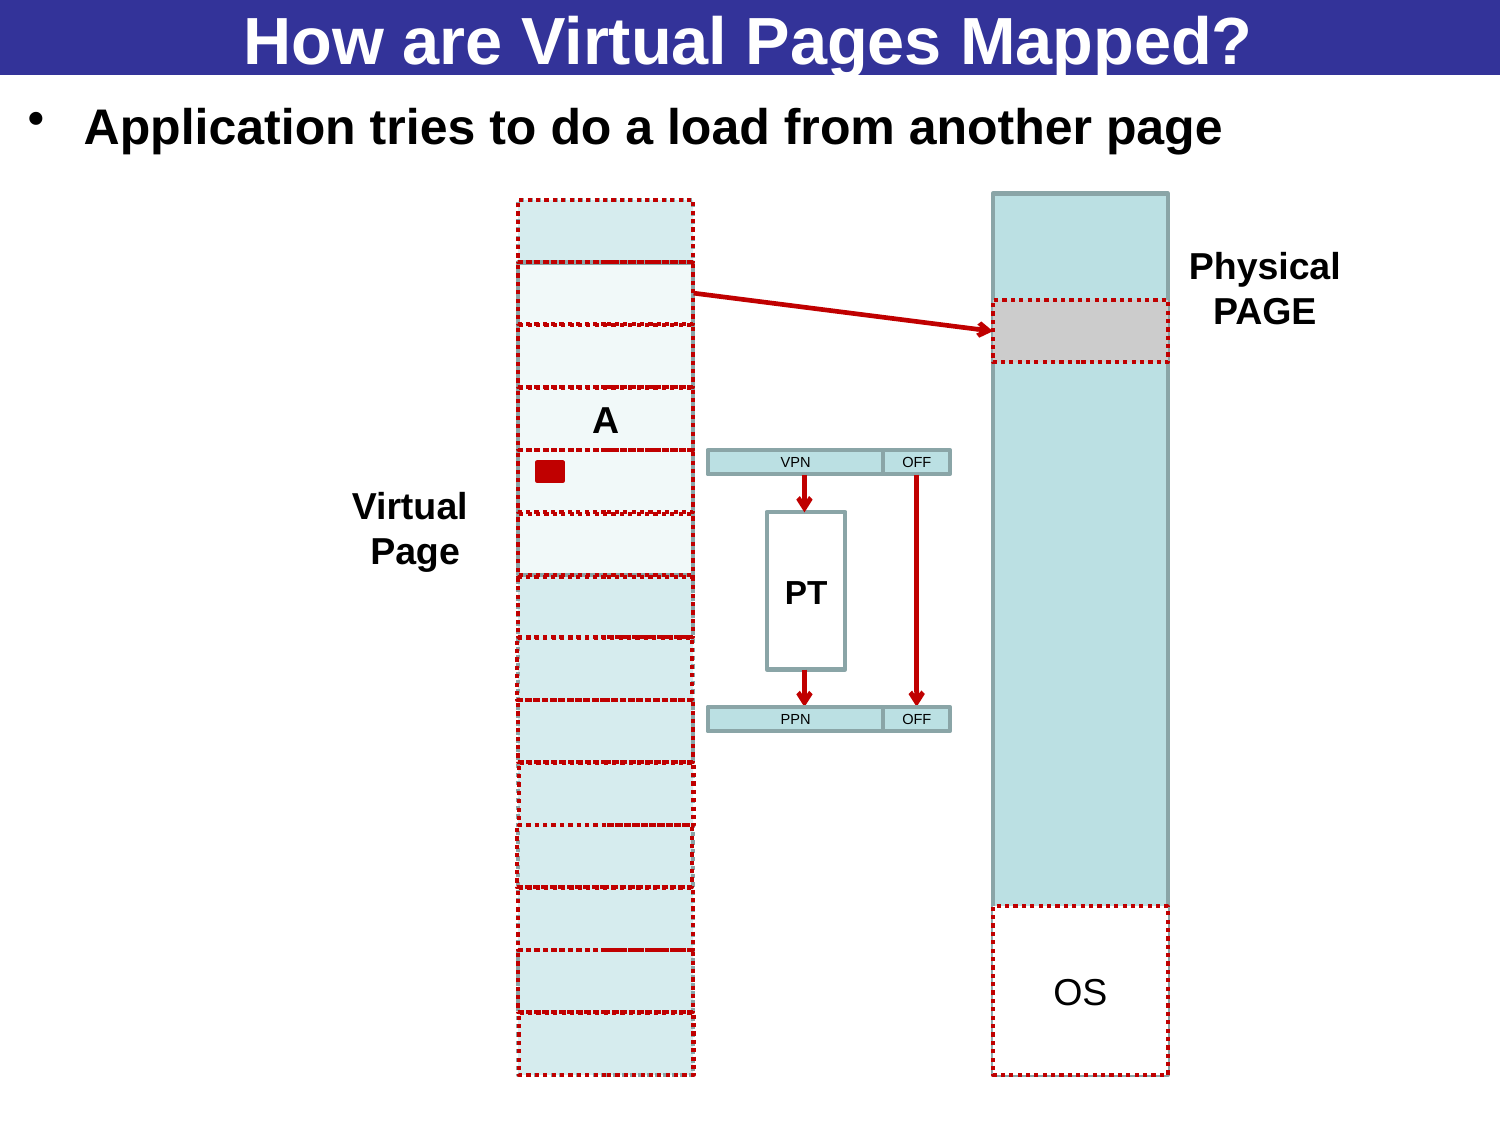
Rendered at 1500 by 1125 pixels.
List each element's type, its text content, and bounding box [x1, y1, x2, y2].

text_box [516, 448, 695, 514]
text_box OS [991, 904, 1170, 1077]
text_box [515, 635, 694, 702]
text_box [516, 573, 695, 639]
text_box [991, 191, 1170, 302]
text_box [516, 885, 695, 952]
text_box [535, 460, 565, 483]
text_box [516, 698, 695, 764]
text_box [517, 760, 696, 827]
text_box Virtual Page [337, 474, 494, 580]
list Application tries to do a load from another page [12, 87, 1488, 1088]
text_box [517, 1010, 696, 1077]
text_box [516, 198, 695, 264]
text_box [991, 363, 1170, 907]
title How are Virtual Pages Mapped? [0, 0, 1500, 75]
text_box [515, 823, 694, 889]
text_box [516, 512, 695, 574]
text_box [516, 948, 695, 1014]
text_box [707, 449, 951, 732]
text_box [516, 323, 695, 389]
text_box [516, 385, 695, 452]
text_box [516, 260, 695, 326]
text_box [693, 292, 994, 332]
text_box [991, 298, 1170, 364]
text_box Physical PAGE [1174, 234, 1356, 340]
